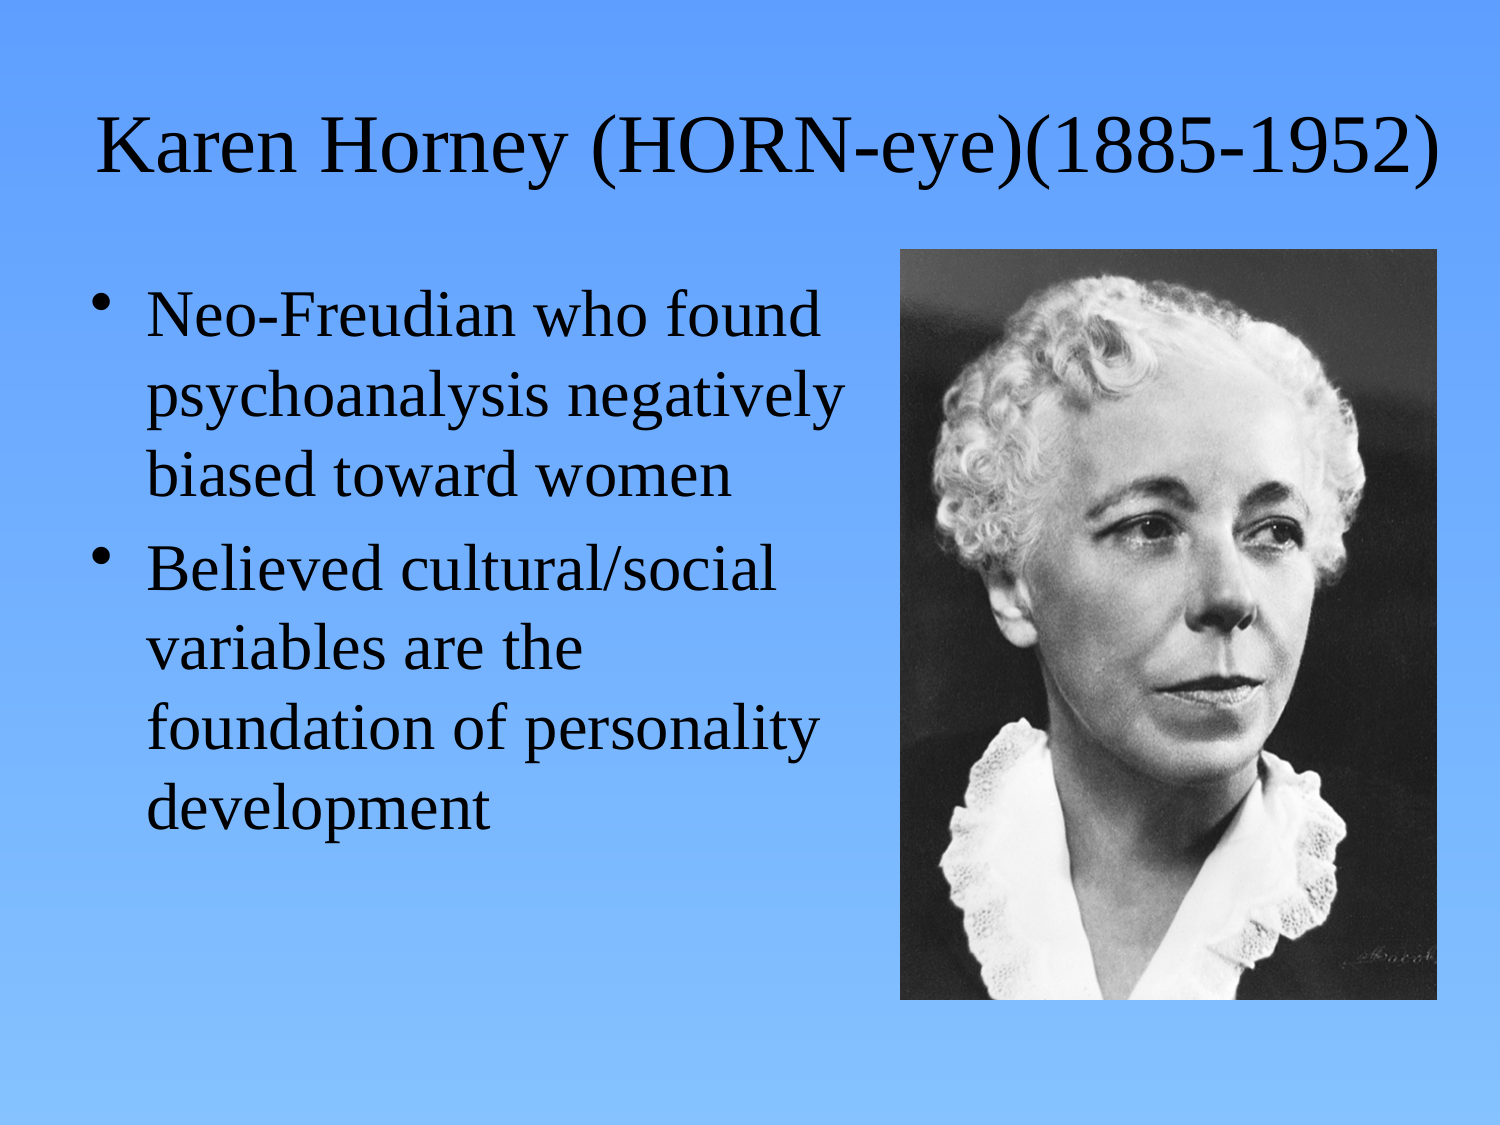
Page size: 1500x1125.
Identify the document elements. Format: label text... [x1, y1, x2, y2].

list Neo-Freudian who found psychoanalysis negatively biased toward women Believed cultural/social variables are the foundation of personality development [74, 262, 876, 1006]
title Karen Horney (HORN-eye)(1885-1952) [74, 44, 1463, 233]
picture [899, 249, 1438, 1001]
